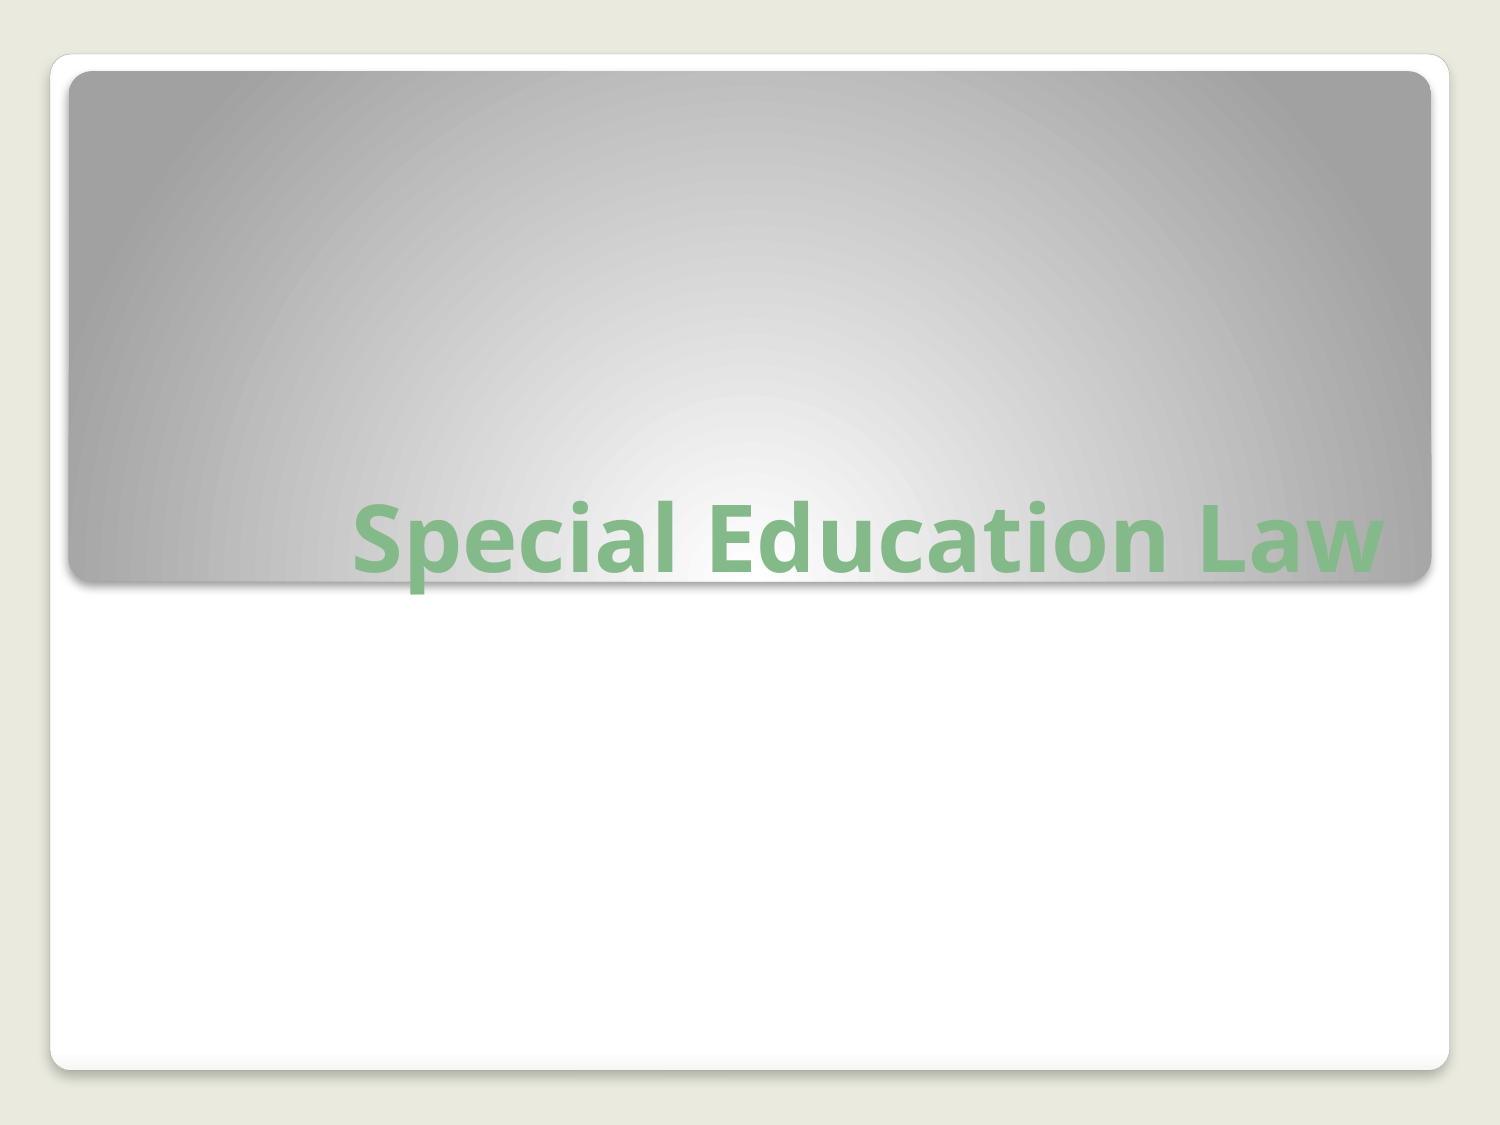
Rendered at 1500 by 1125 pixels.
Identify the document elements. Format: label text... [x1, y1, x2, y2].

title Special Education Law [118, 298, 1394, 599]
